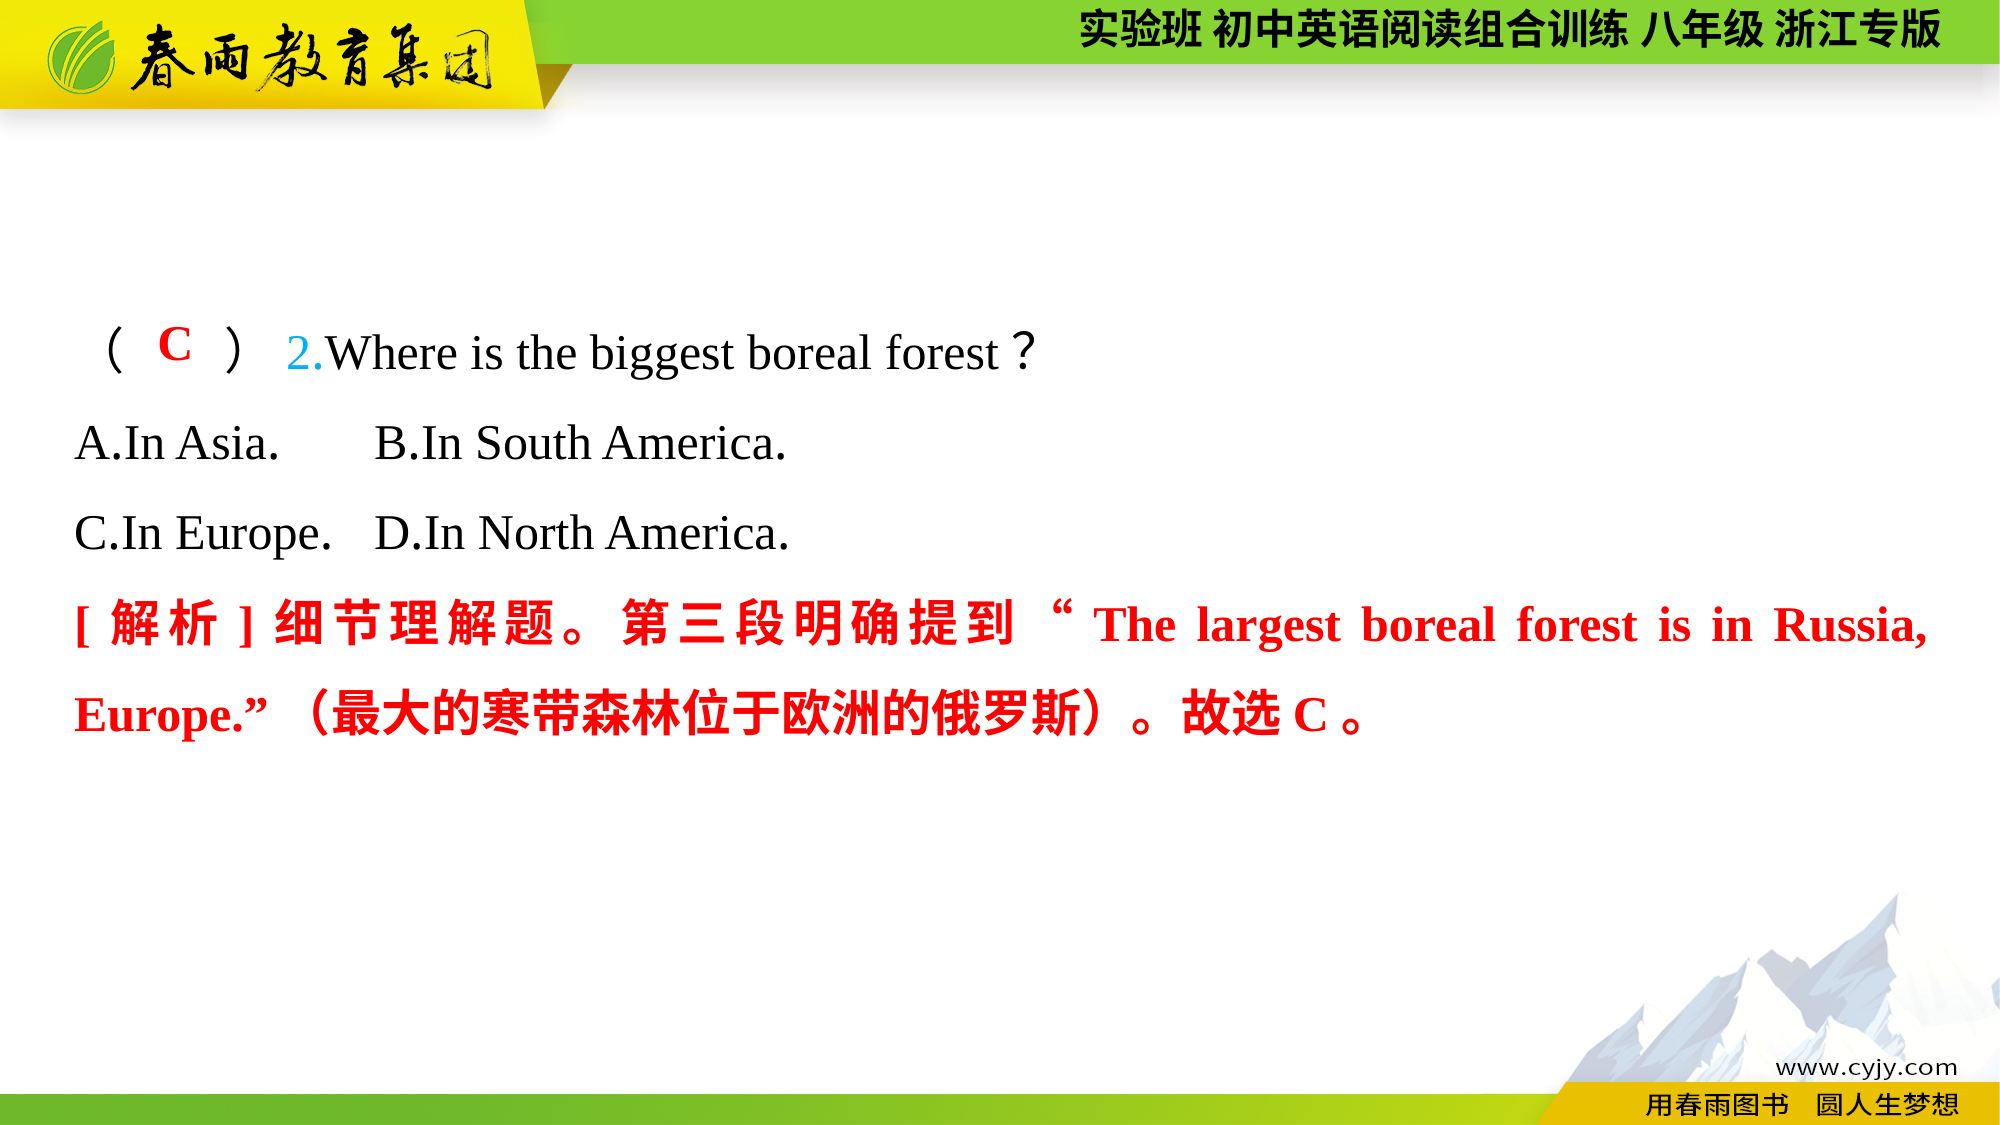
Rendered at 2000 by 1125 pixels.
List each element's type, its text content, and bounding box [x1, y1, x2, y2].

text_box [解析]细节理解题。第三段明确提到“The largest boreal forest is in Russia, Europe.”（最大的寒带森林位于欧洲的俄罗斯）。故选C。 [59, 559, 1944, 750]
list （ ）2.Where is the biggest boreal forest？ A.In Asia. B.In South America. C.In Europe. D.In North America. [59, 281, 1944, 559]
text_box C [142, 302, 209, 378]
picture [0, 0, 2000, 1125]
